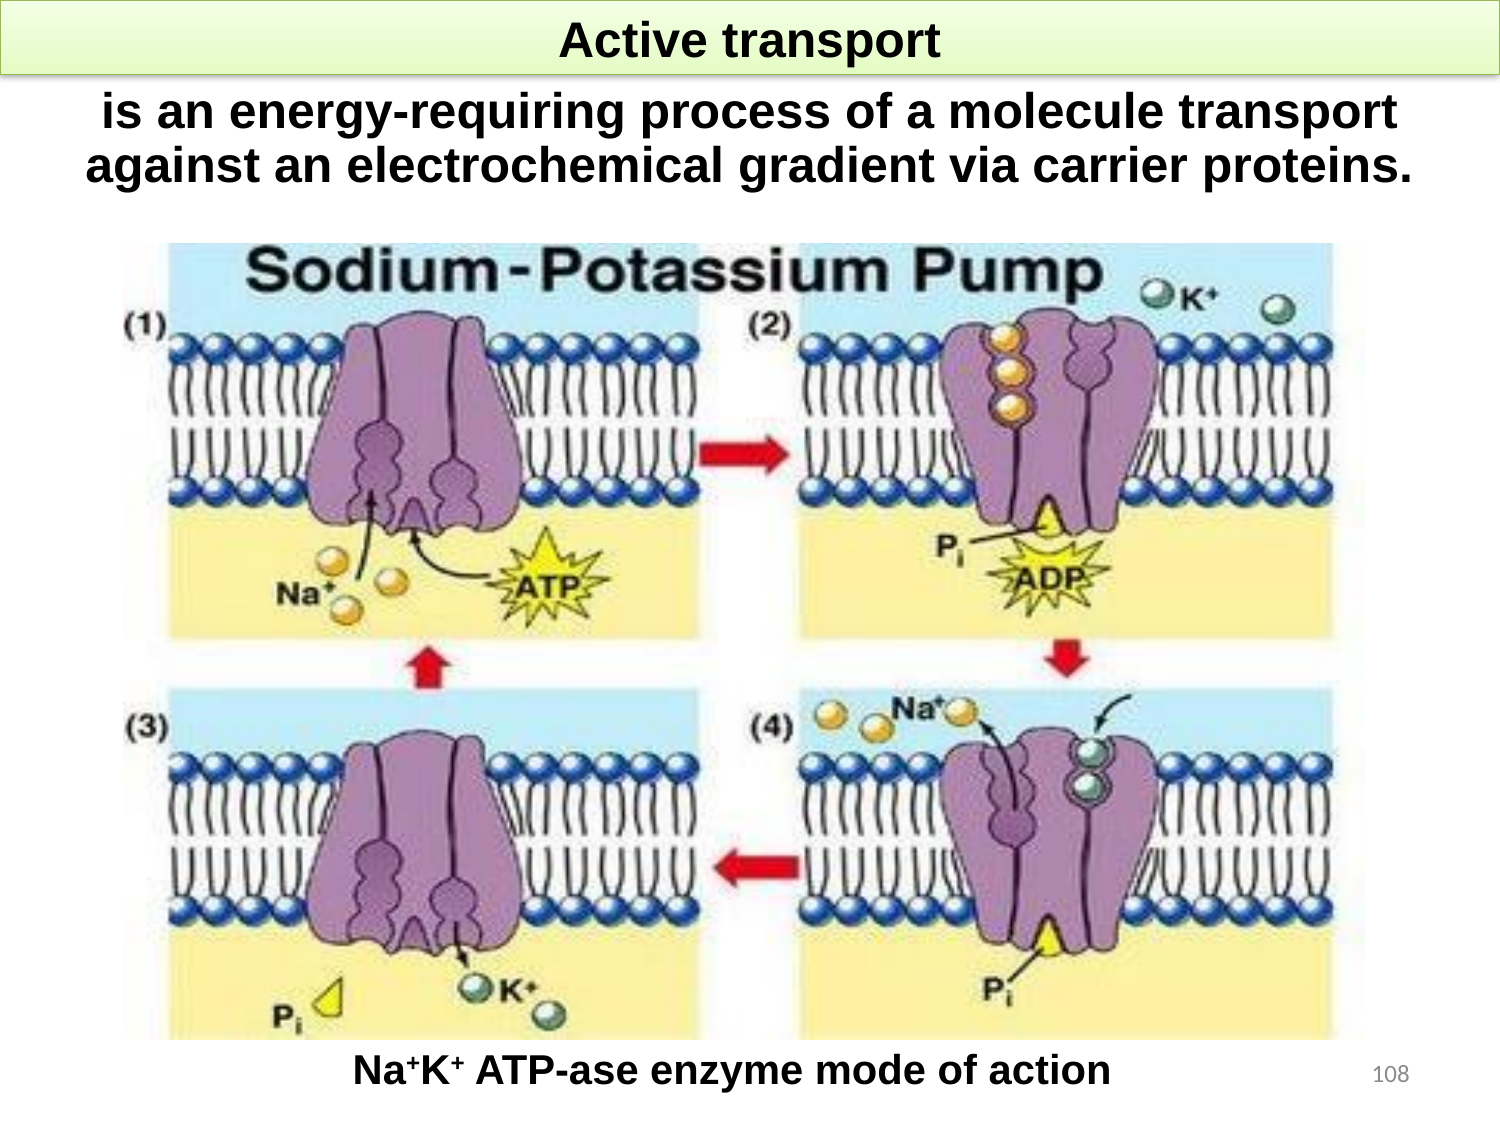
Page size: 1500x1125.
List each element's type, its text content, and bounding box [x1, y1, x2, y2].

text_box Na+K+ ATP-ase enzyme mode of action [242, 1049, 1223, 1101]
text_box Active transport [0, 0, 1500, 75]
text_box is an energy-requiring process of a molecule transport against an electrochemical gradient via carrier proteins. [0, 78, 1500, 201]
slide_number 108 [1074, 1042, 1425, 1103]
picture [123, 243, 1365, 1040]
